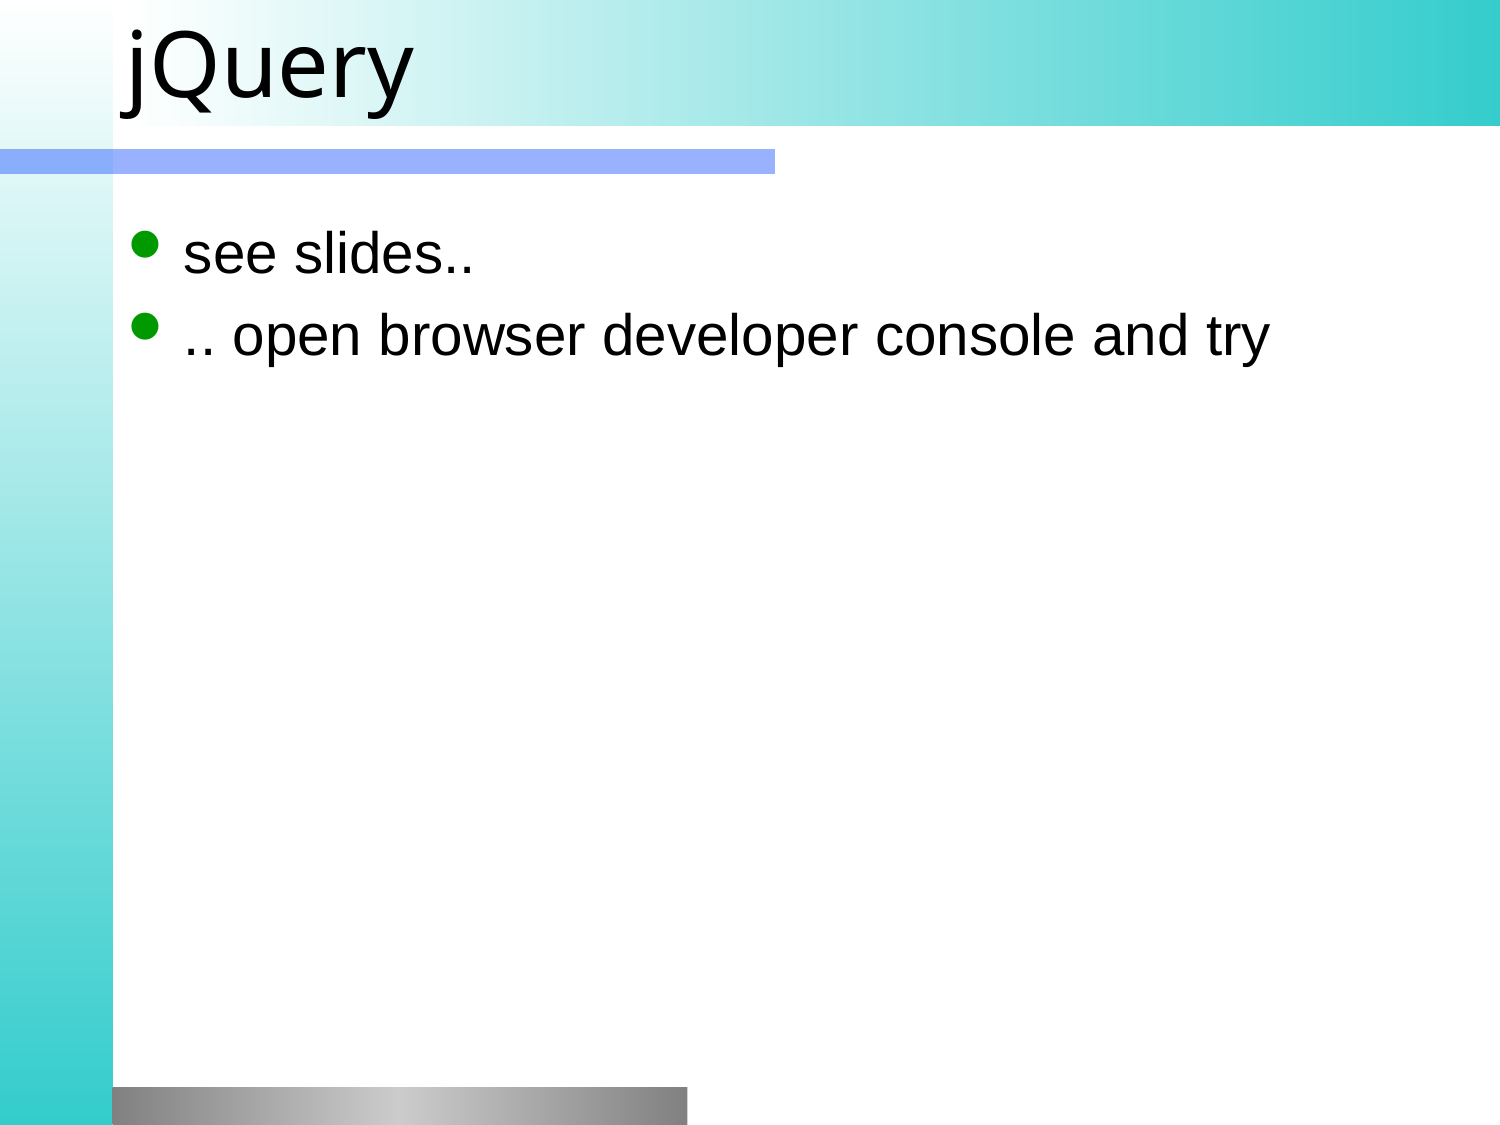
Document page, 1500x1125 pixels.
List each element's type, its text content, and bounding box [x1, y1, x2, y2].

list see slides.. .. open browser developer console and try [112, 207, 1388, 1073]
title jQuery [110, 0, 1424, 126]
